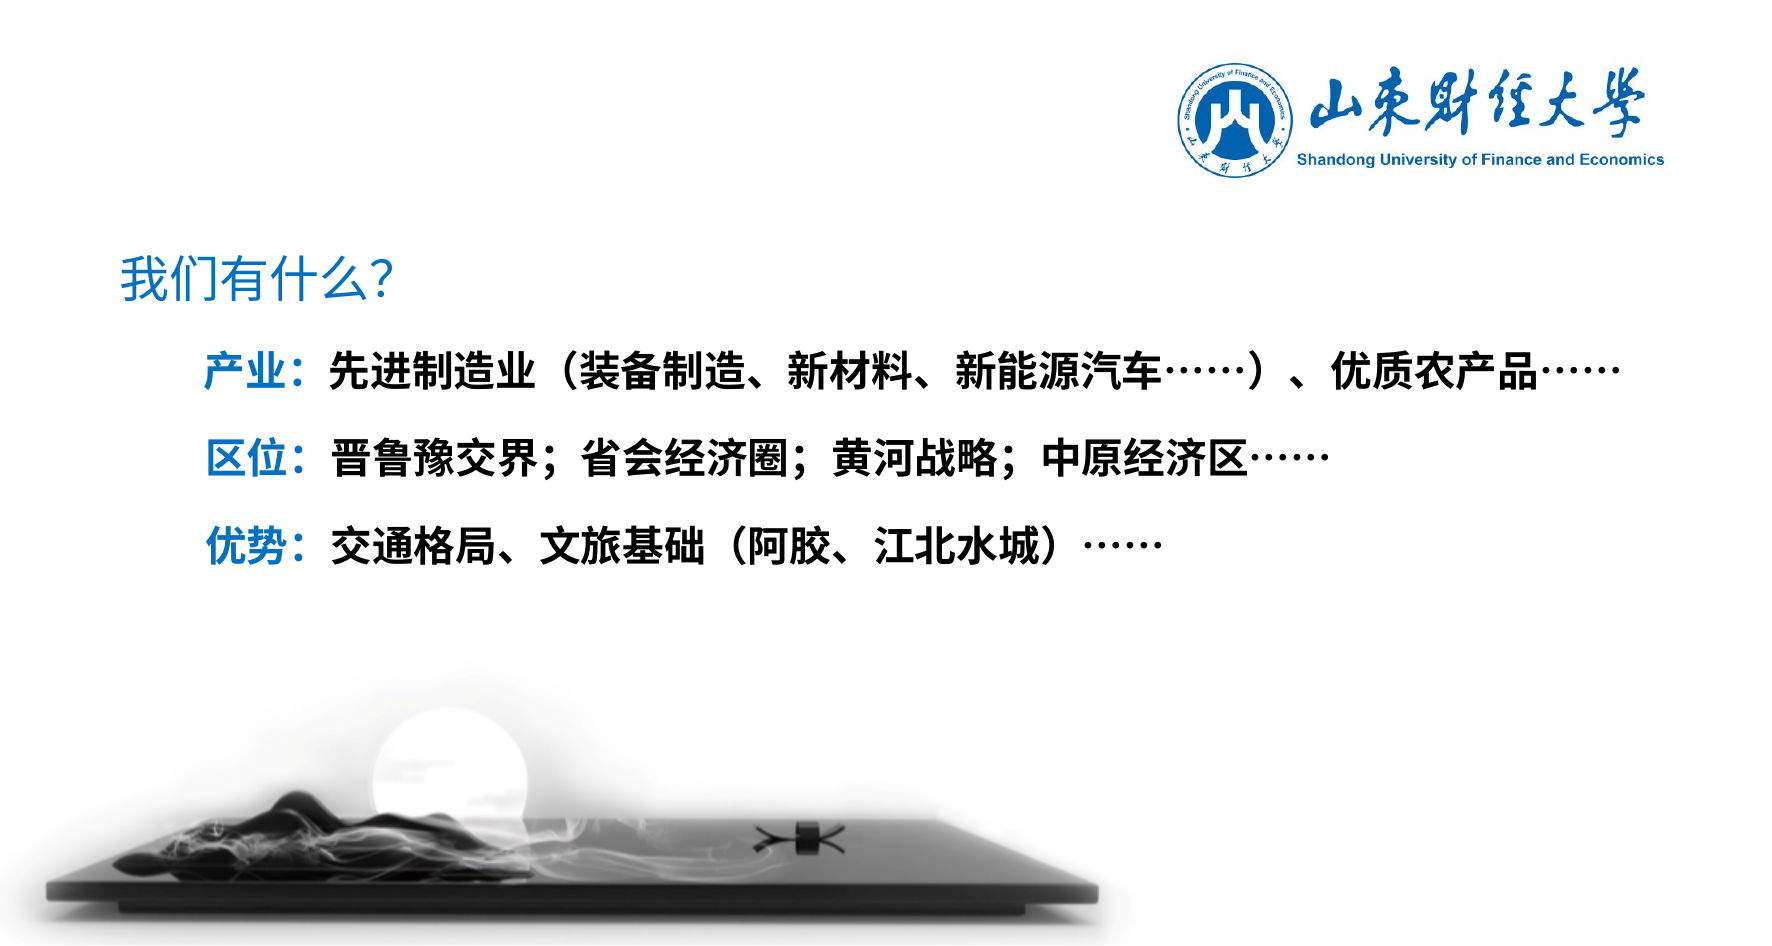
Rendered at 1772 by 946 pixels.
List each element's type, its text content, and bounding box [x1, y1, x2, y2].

picture [1160, 34, 1688, 202]
text_box 我们有什么？ 产业：先进制造业（装备制造、新材料、新能源汽车……）、优质农产品…… 区位：晋鲁豫交界；省会经济圈；黄河战略；中原经济区…… 优势：交通格局、文旅基础（阿胶、江北水城）…… [104, 209, 1668, 578]
picture [0, 630, 1143, 945]
